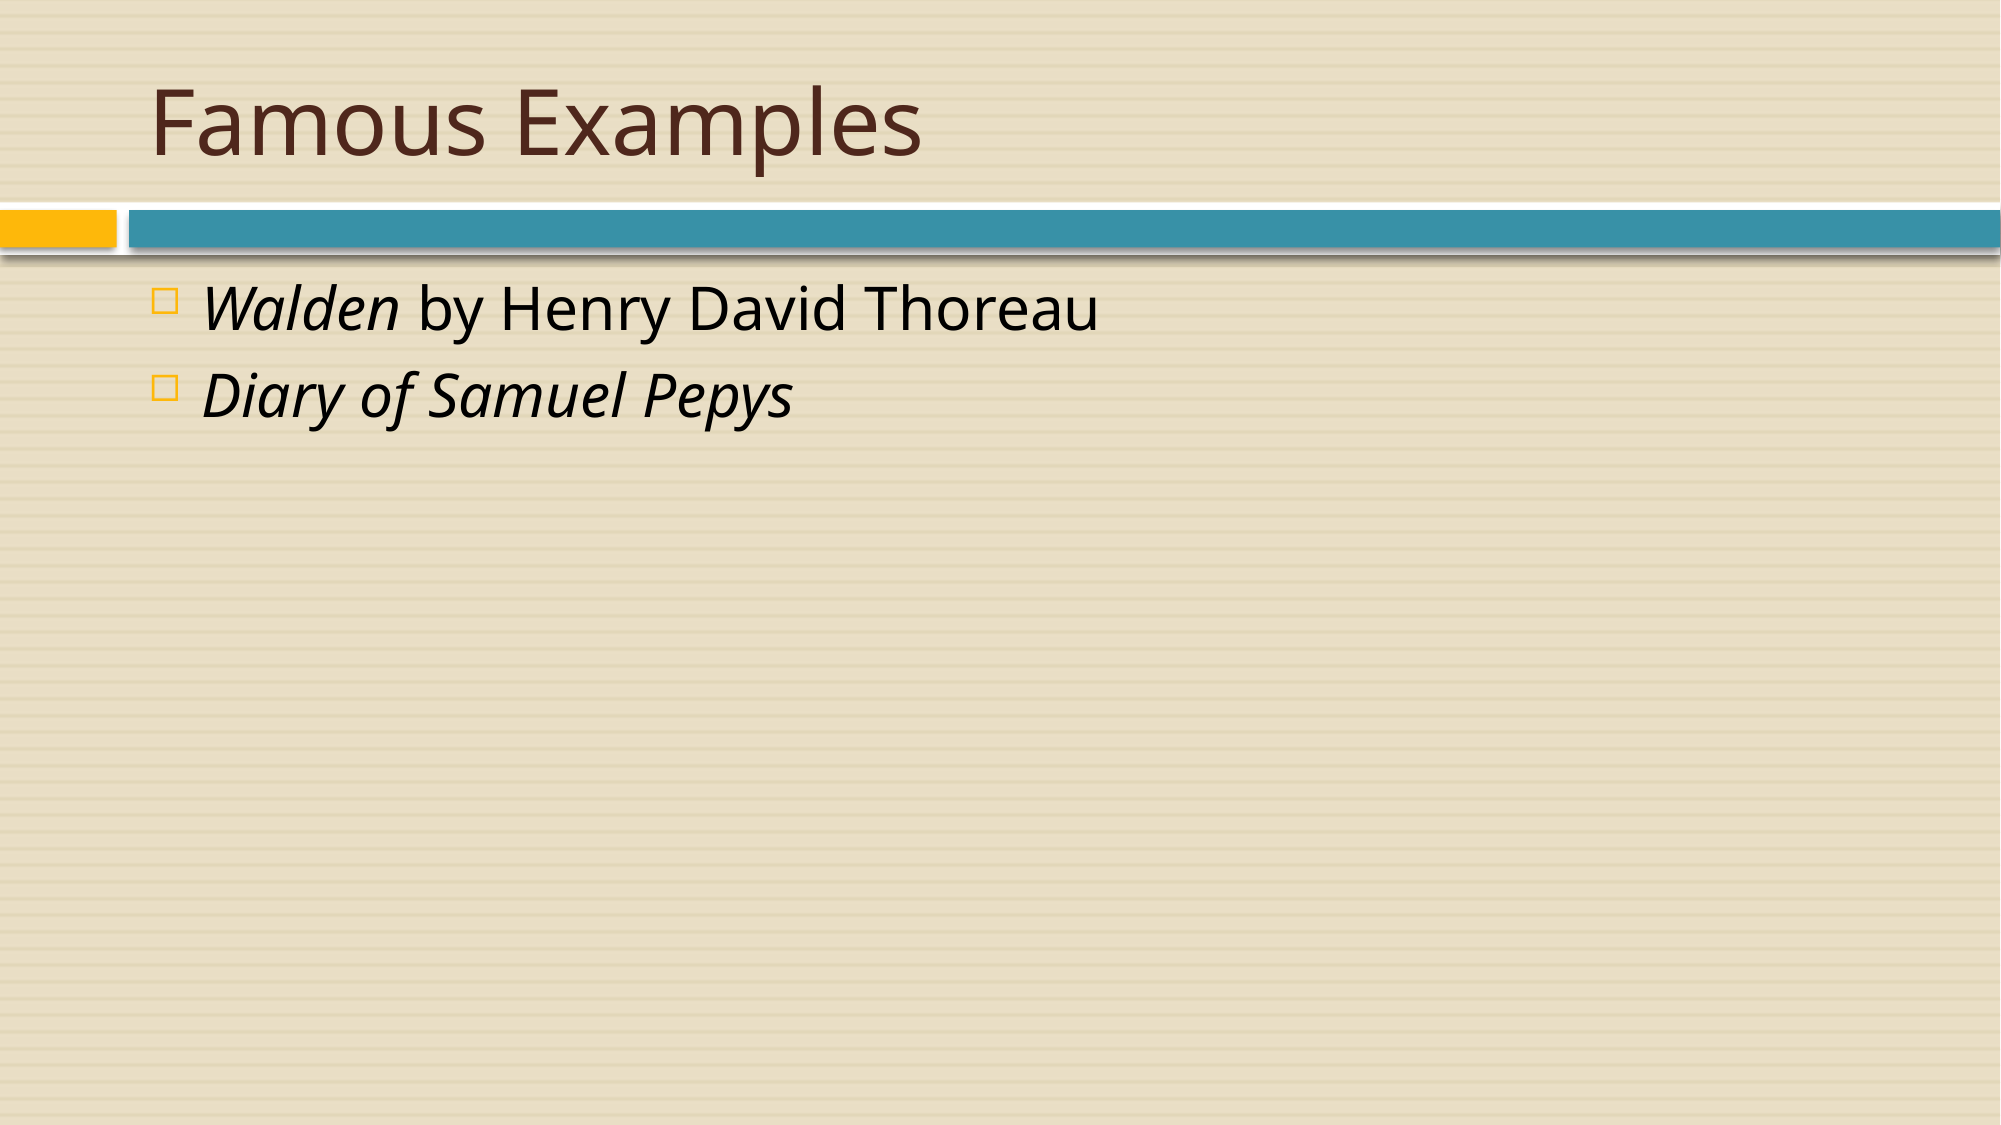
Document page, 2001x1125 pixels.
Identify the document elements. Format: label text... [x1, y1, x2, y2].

list Walden by Henry David Thoreau Diary of Samuel Pepys [133, 262, 1918, 1005]
title Famous Examples [133, 37, 1917, 200]
